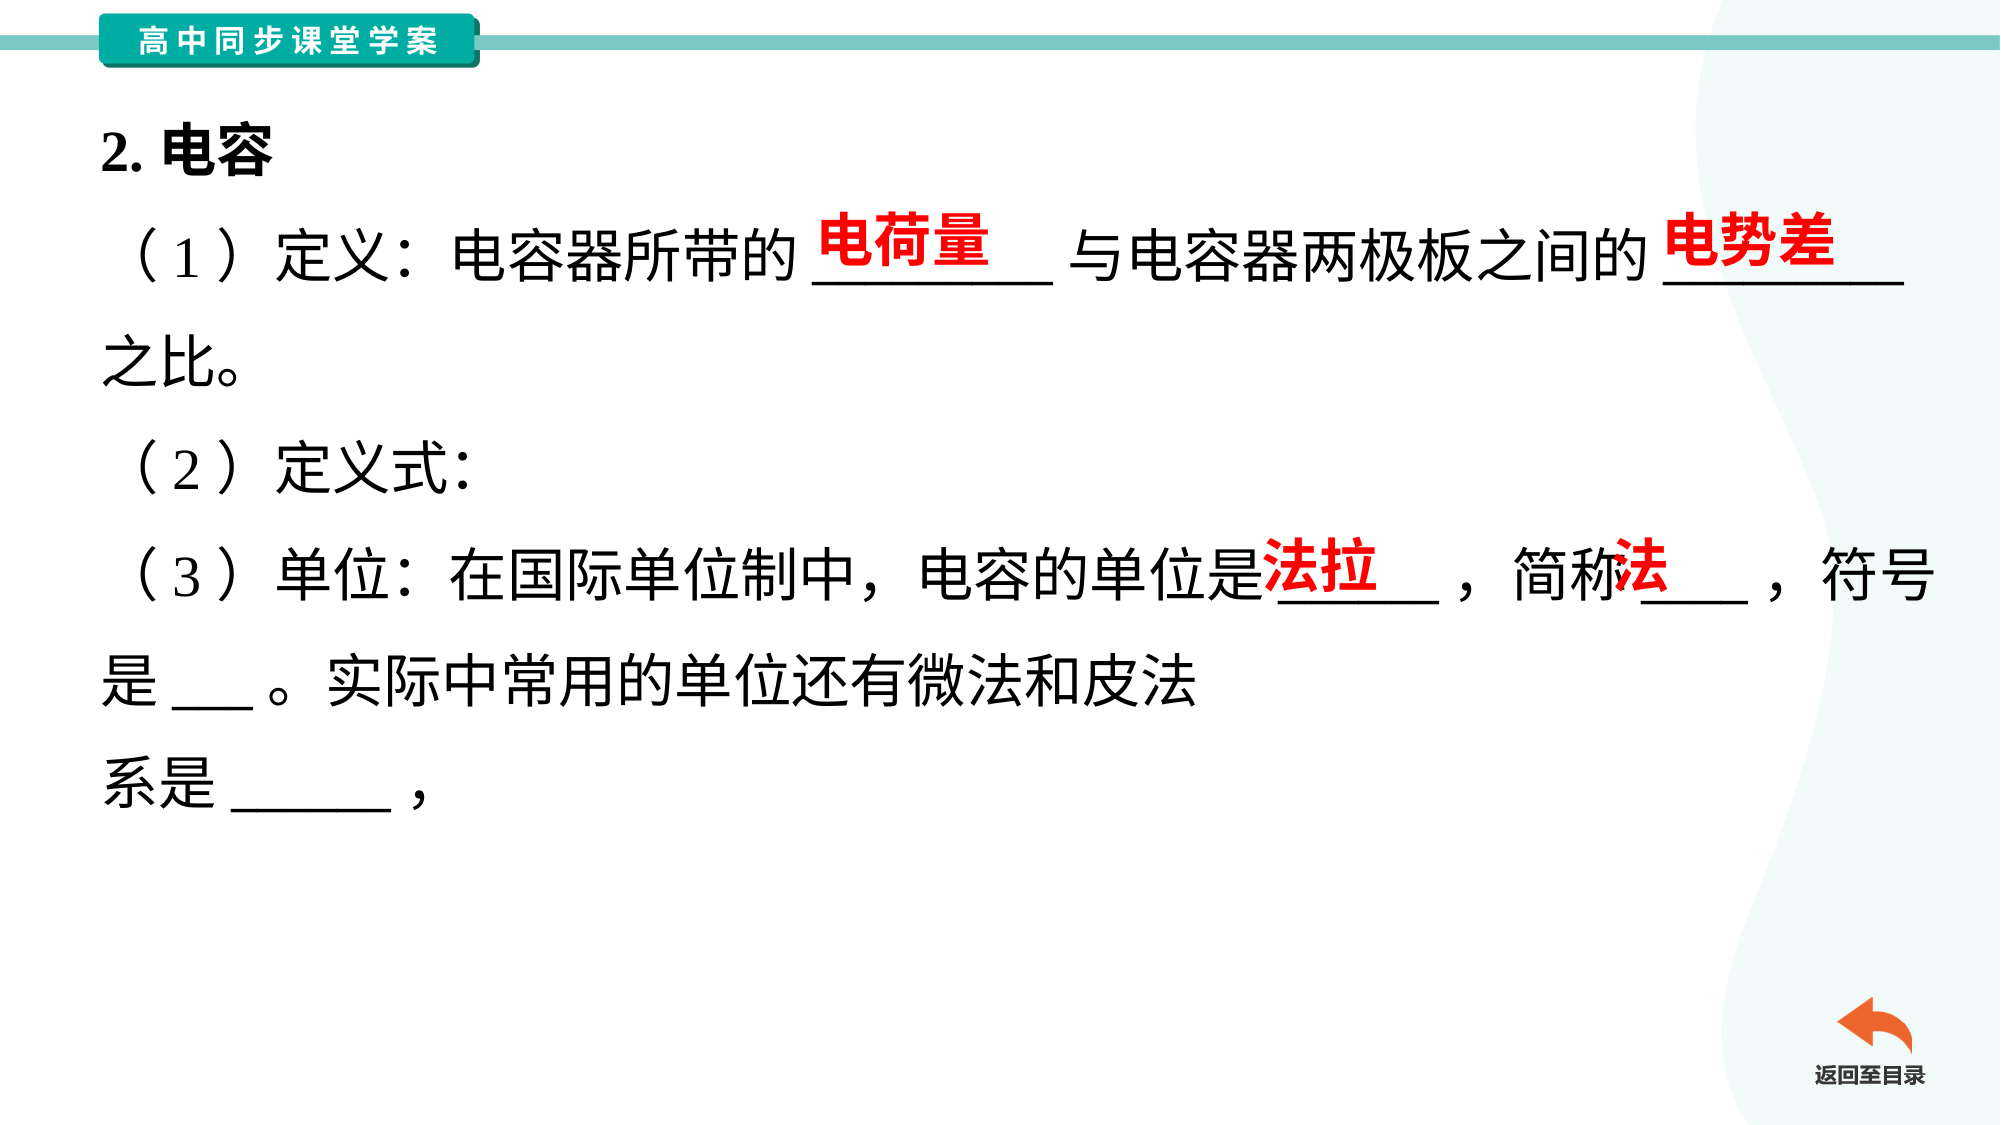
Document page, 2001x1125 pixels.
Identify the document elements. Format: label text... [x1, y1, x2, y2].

text_box 法 [1589, 496, 1691, 588]
text_box 法拉 [1239, 496, 1400, 588]
picture [0, 0, 2000, 1125]
